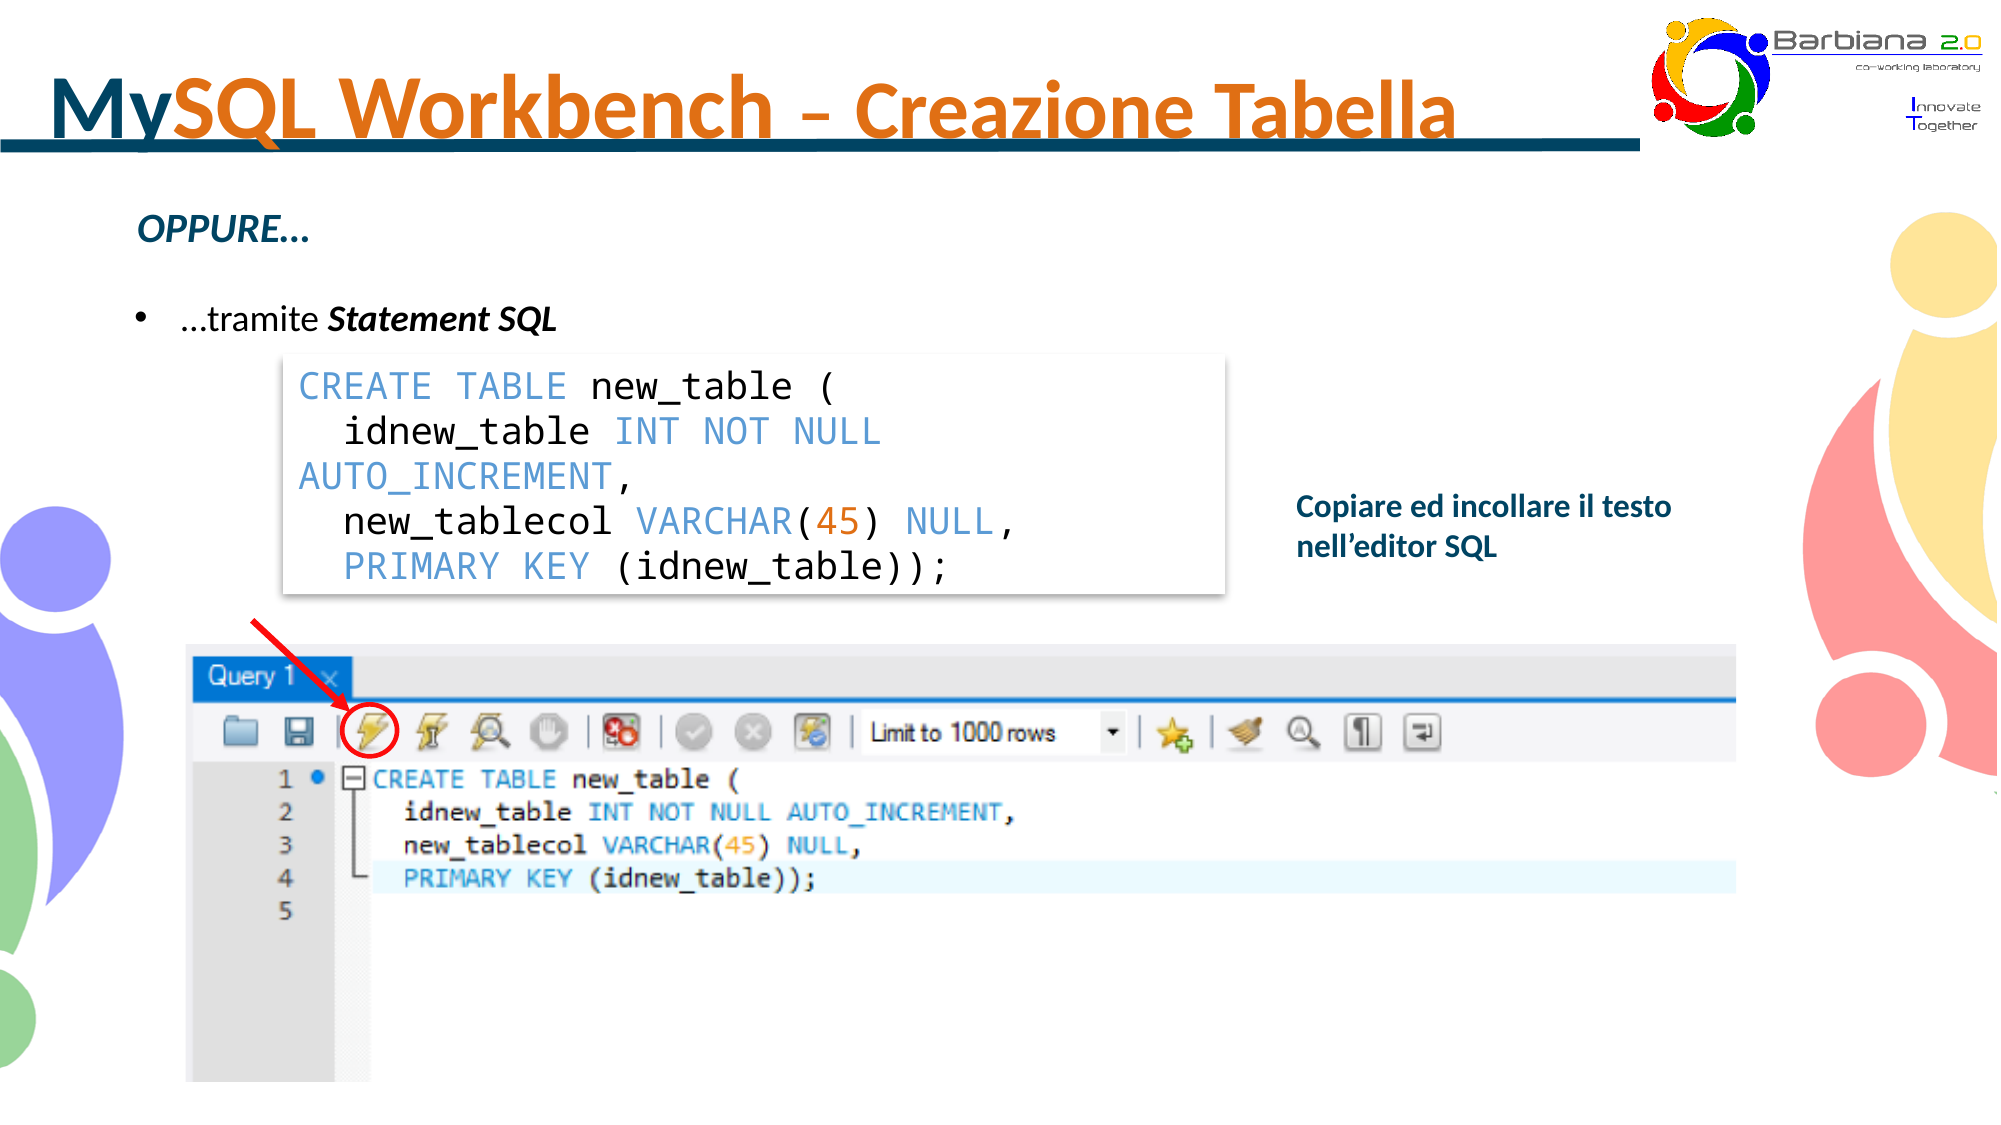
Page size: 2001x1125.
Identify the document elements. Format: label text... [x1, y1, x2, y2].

text_box MySQL Workbench – Creazione Tabella [34, 39, 1475, 165]
text_box OPPURE… [122, 193, 326, 259]
picture [0, 0, 2001, 1125]
text_box Copiare ed incollare il testo nell’editor SQL [1281, 476, 1730, 572]
text_box CREATE TABLE new_table ( idnew_table INT NOT NULL AUTO_INCREMENT, new_tablecol VARCHAR(45) NULL, PRIMARY KEY (idnew_table)); [283, 354, 1226, 595]
text_box …tramite Statement SQL [119, 286, 1815, 347]
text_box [252, 620, 351, 712]
